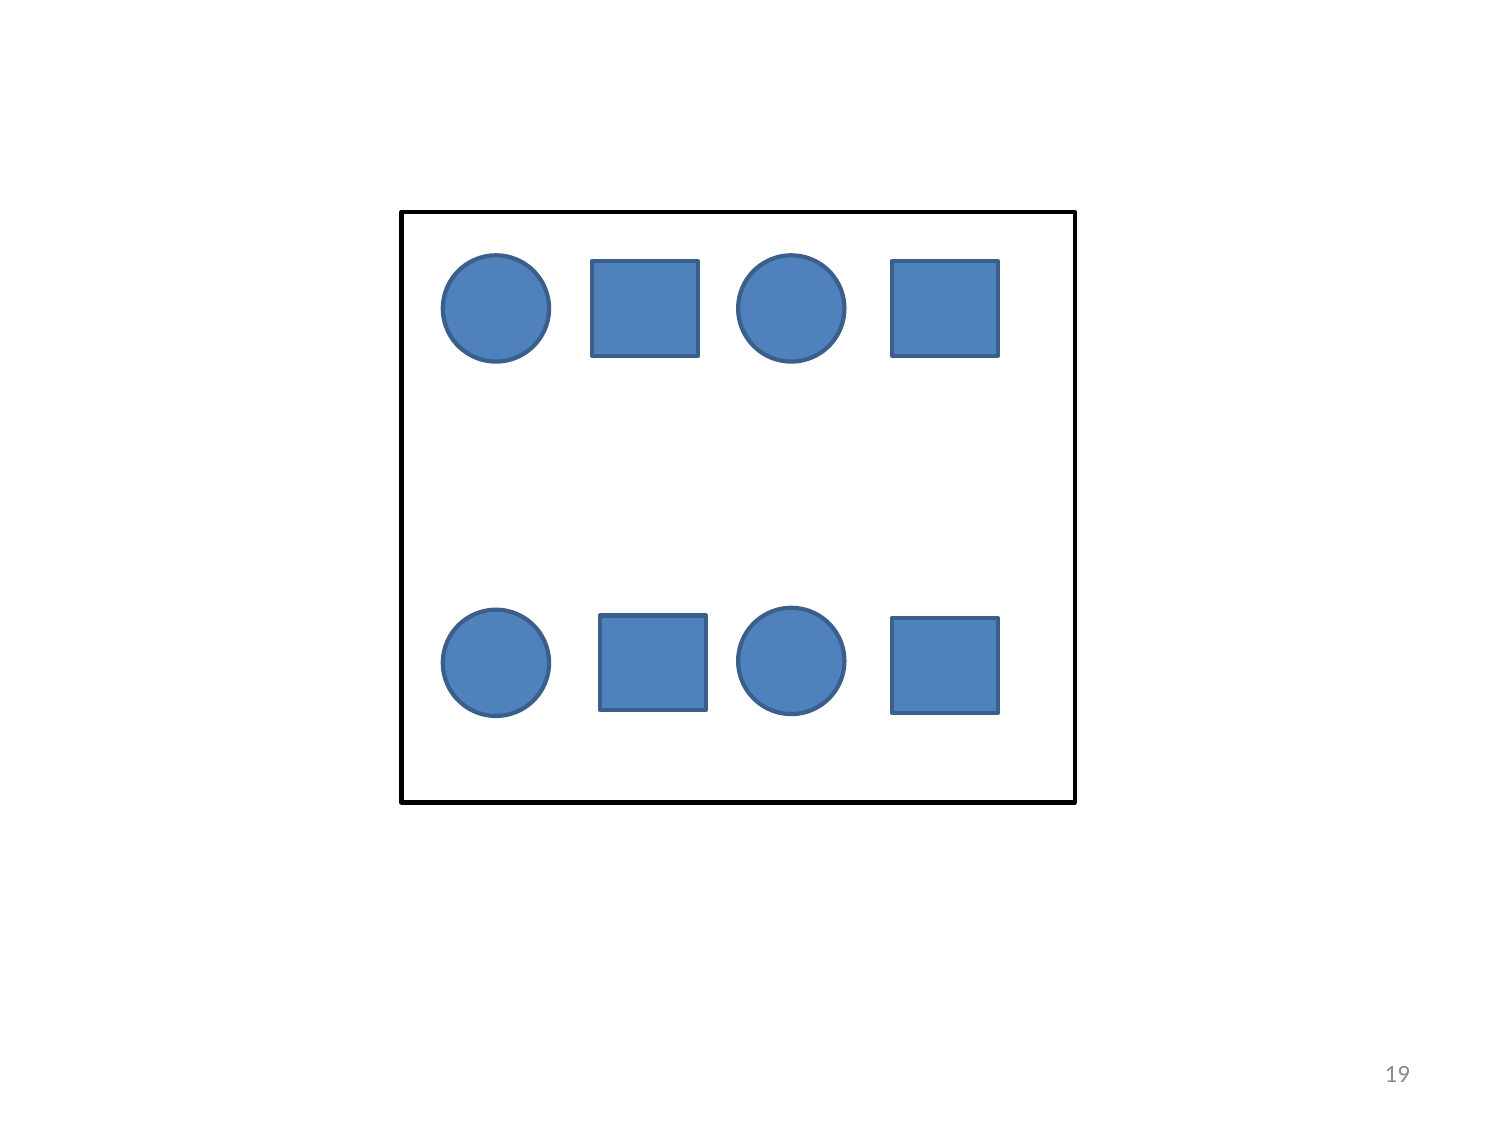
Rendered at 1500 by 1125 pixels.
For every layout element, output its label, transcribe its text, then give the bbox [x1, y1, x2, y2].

text_box [736, 253, 847, 364]
text_box [590, 259, 700, 358]
text_box [598, 613, 708, 712]
text_box [736, 605, 847, 717]
text_box [440, 607, 552, 719]
text_box [399, 210, 1077, 805]
text_box [440, 253, 552, 364]
text_box [890, 616, 1000, 715]
slide_number 19 [1074, 1042, 1425, 1103]
text_box [890, 259, 1000, 358]
